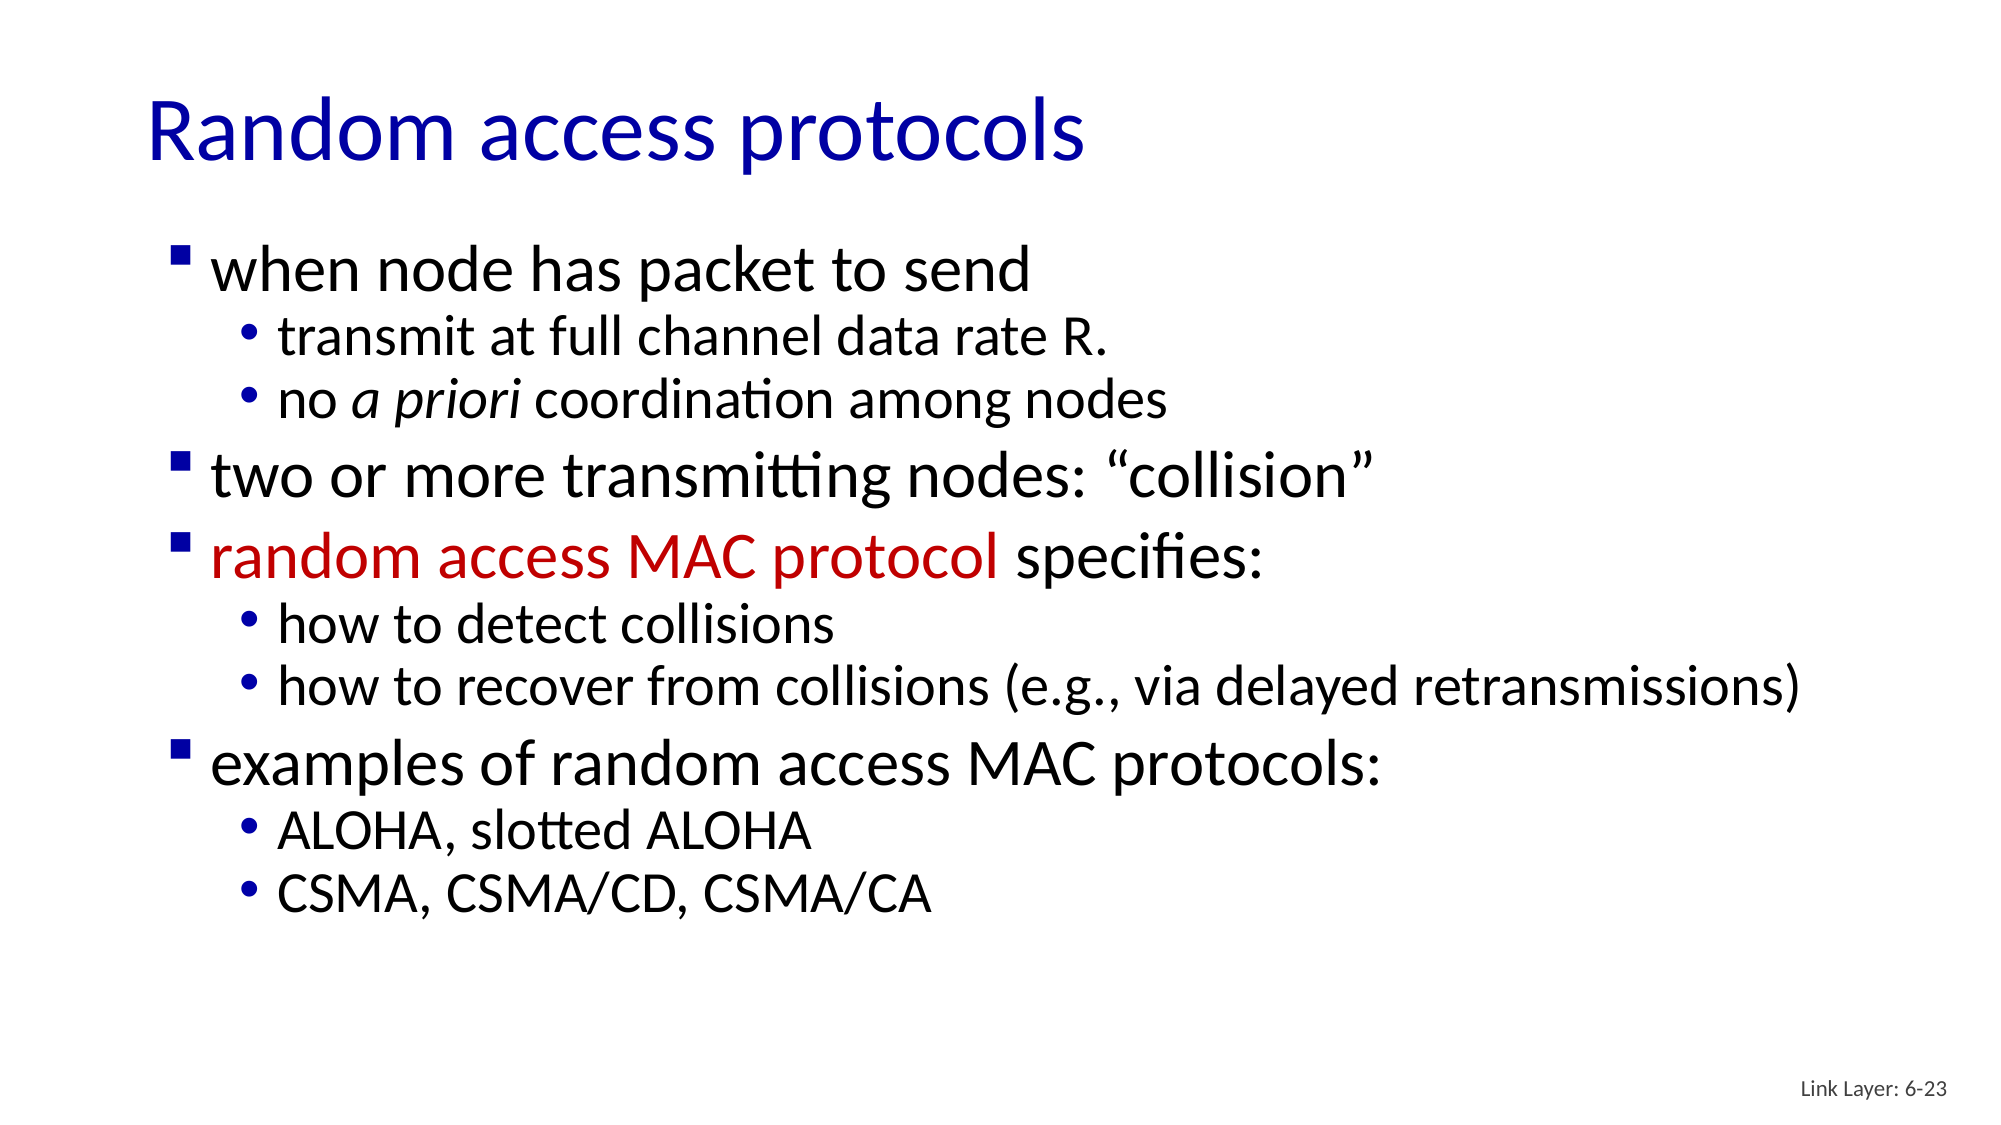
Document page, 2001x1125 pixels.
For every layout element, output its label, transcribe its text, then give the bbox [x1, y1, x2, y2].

text_box when node has packet to send transmit at full channel data rate R. no a priori coordination among nodes two or more transmitting nodes: “collision” random access MAC protocol specifies: how to detect collisions how to recover from collisions (e.g., via delayed retransmissions) examples of random access MAC protocols: ALOHA, slotted ALOHA CSMA, CSMA/CD, CSMA/CA [148, 235, 2000, 1040]
title Random access protocols [131, 57, 1857, 205]
slide_number Link Layer: 6-23 [1512, 1056, 1963, 1117]
